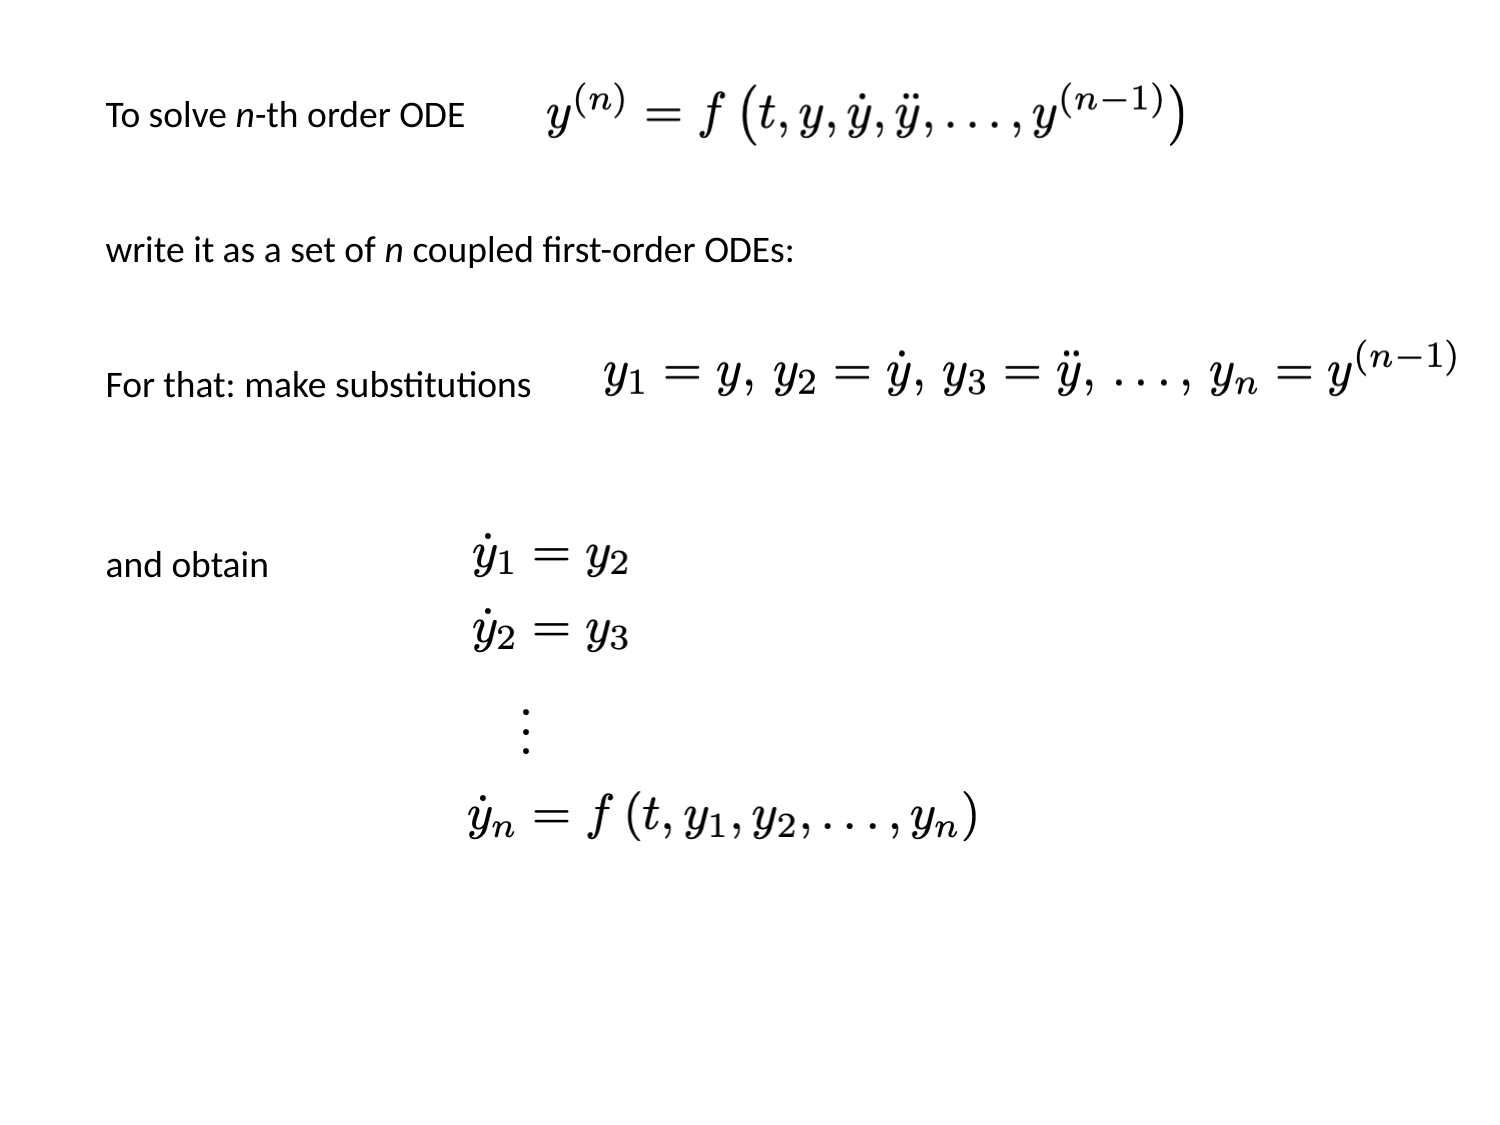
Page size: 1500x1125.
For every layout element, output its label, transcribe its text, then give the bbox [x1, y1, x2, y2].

text_box To solve n-th order ODE write it as a set of n coupled first-order ODEs: For that: make substitutions and obtain [97, 81, 937, 594]
picture [547, 80, 1184, 149]
picture [468, 533, 978, 842]
picture [603, 339, 1459, 399]
